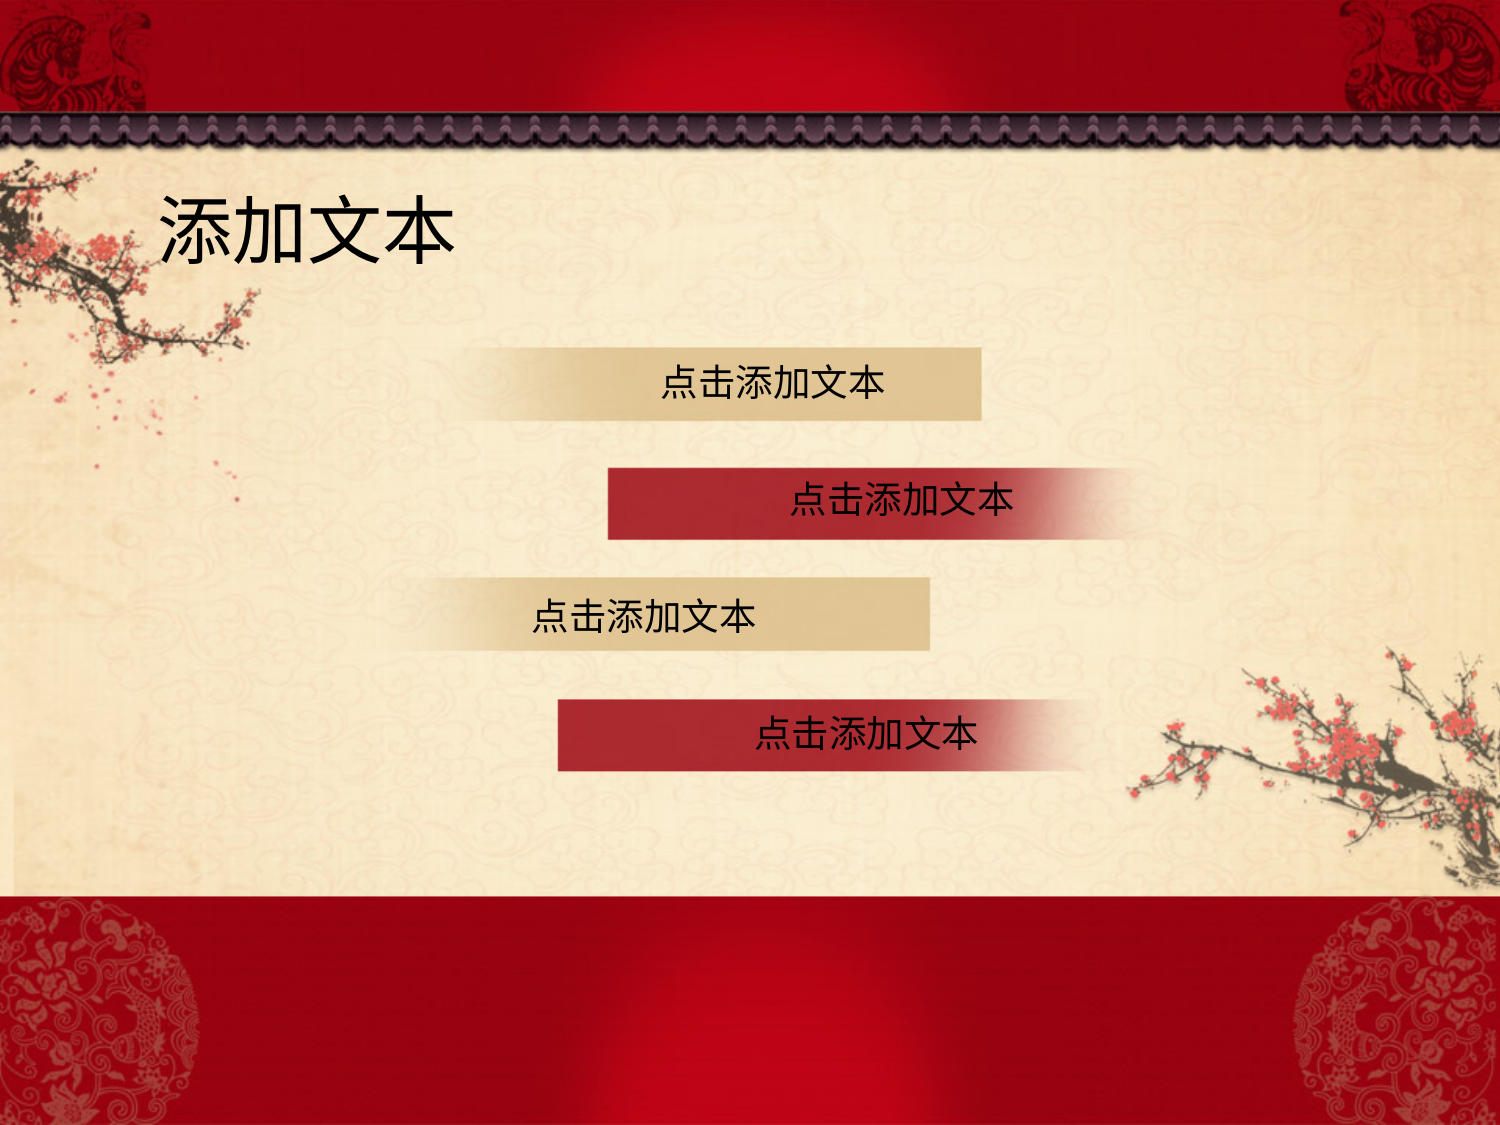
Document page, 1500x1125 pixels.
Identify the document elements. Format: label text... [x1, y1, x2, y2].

text_box 点击添加文本 [774, 468, 1030, 529]
text_box 点击添加文本 [517, 585, 772, 646]
text_box 点击添加文本 [739, 703, 995, 763]
text_box 点击添加文本 [645, 351, 901, 412]
picture [0, 0, 1500, 1125]
text_box 添加文本 [142, 175, 473, 281]
